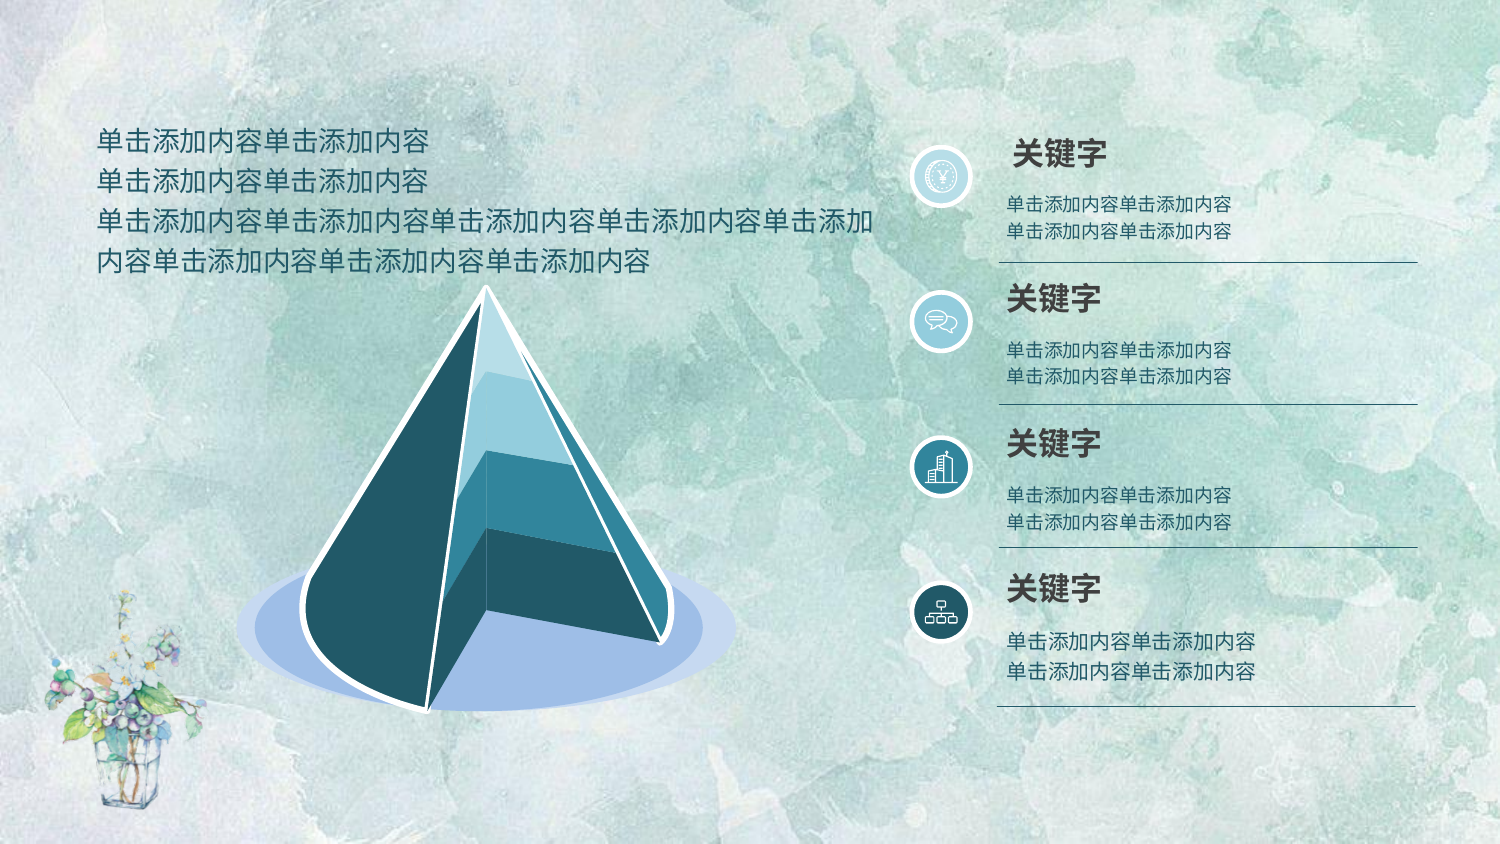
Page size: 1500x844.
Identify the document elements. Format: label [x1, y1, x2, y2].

text_box [81, 109, 1418, 712]
picture [0, 0, 1500, 844]
